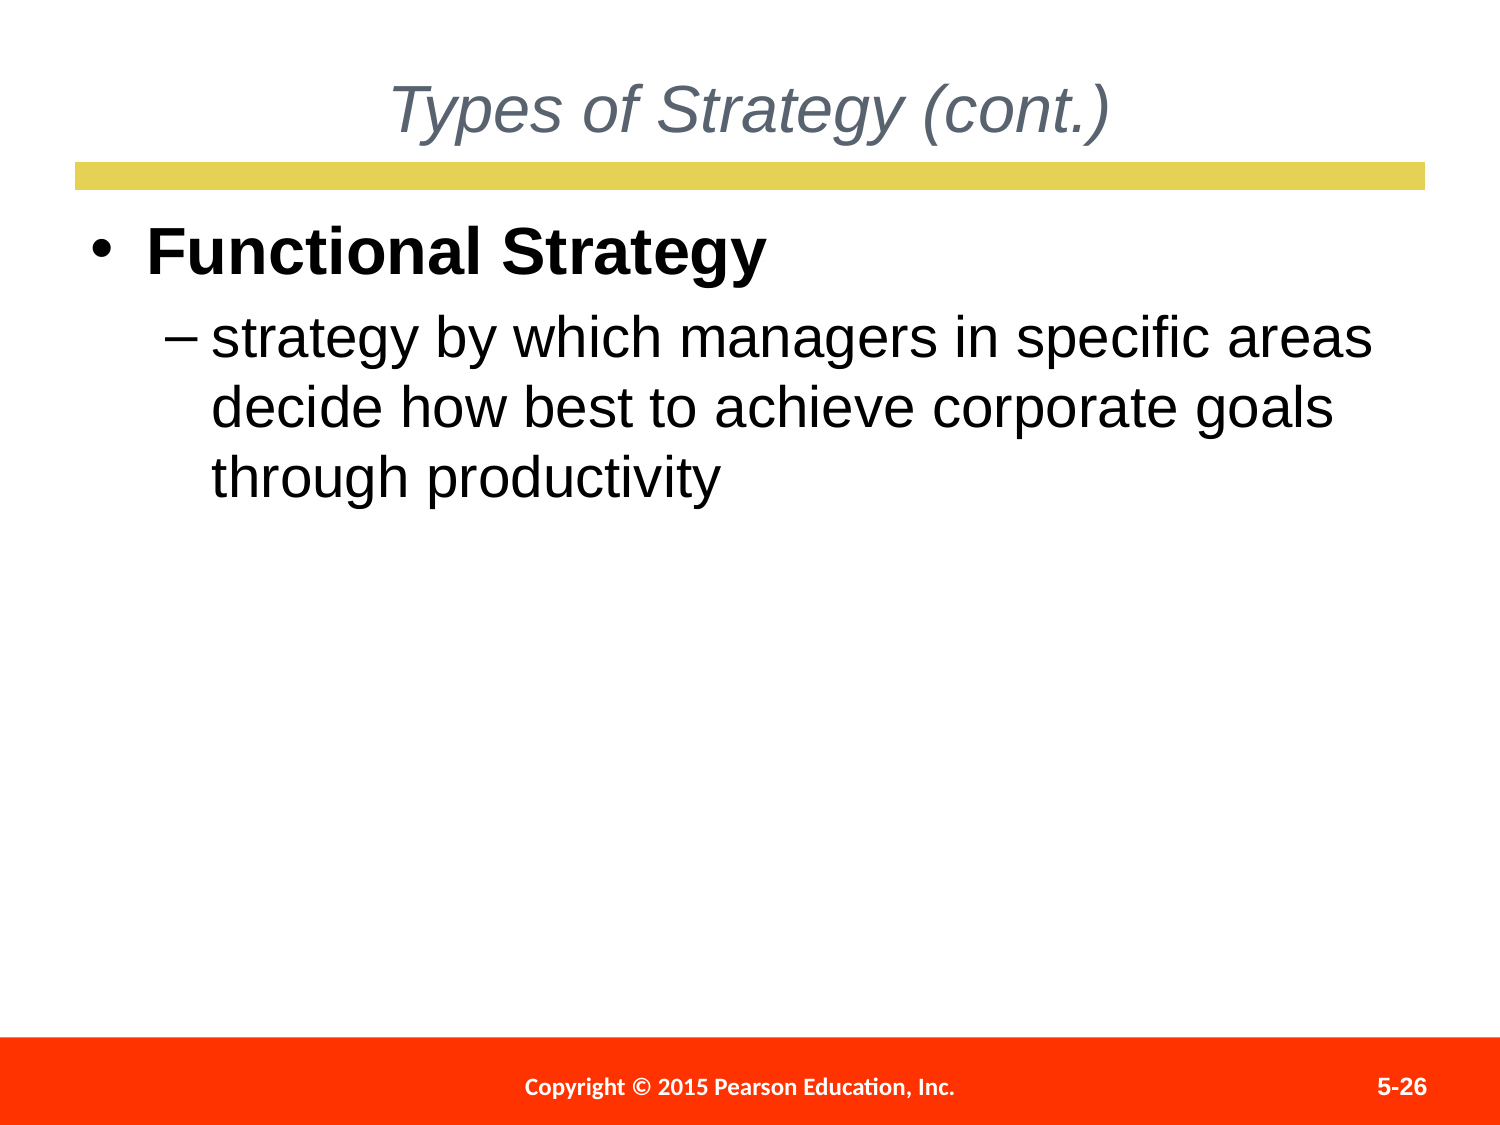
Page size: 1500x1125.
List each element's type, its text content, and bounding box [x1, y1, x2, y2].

title Types of Strategy (cont.) [74, 12, 1426, 199]
list Functional Strategy strategy by which managers in specific areas decide how best to achieve corporate goals through productivity [74, 199, 1426, 1006]
